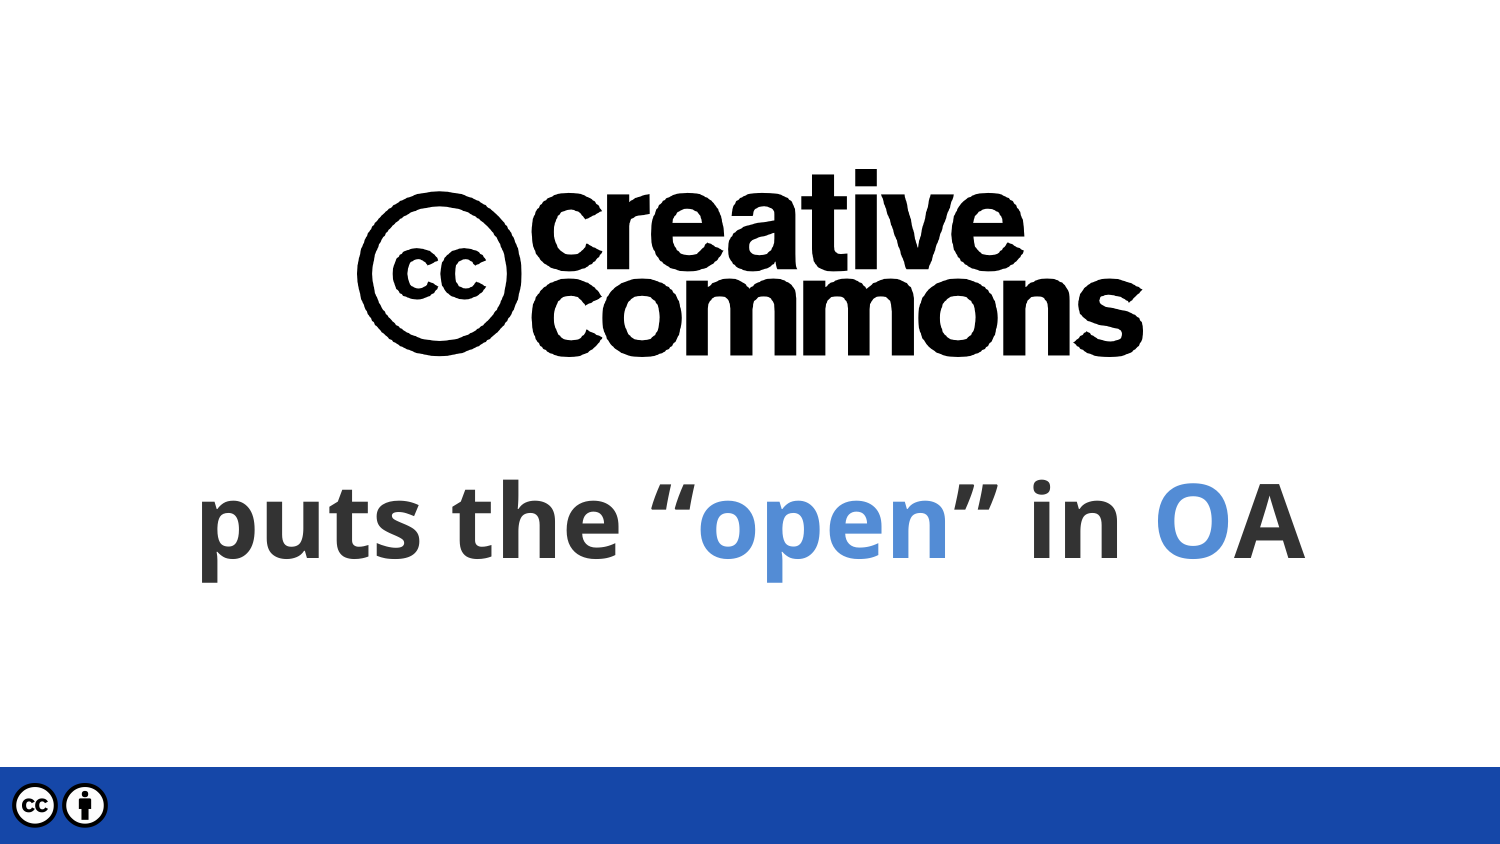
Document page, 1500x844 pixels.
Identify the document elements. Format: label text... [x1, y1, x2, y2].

picture [62, 783, 108, 828]
title puts the “open” in OA [112, 374, 1387, 661]
picture [356, 169, 1144, 358]
picture [12, 783, 58, 828]
